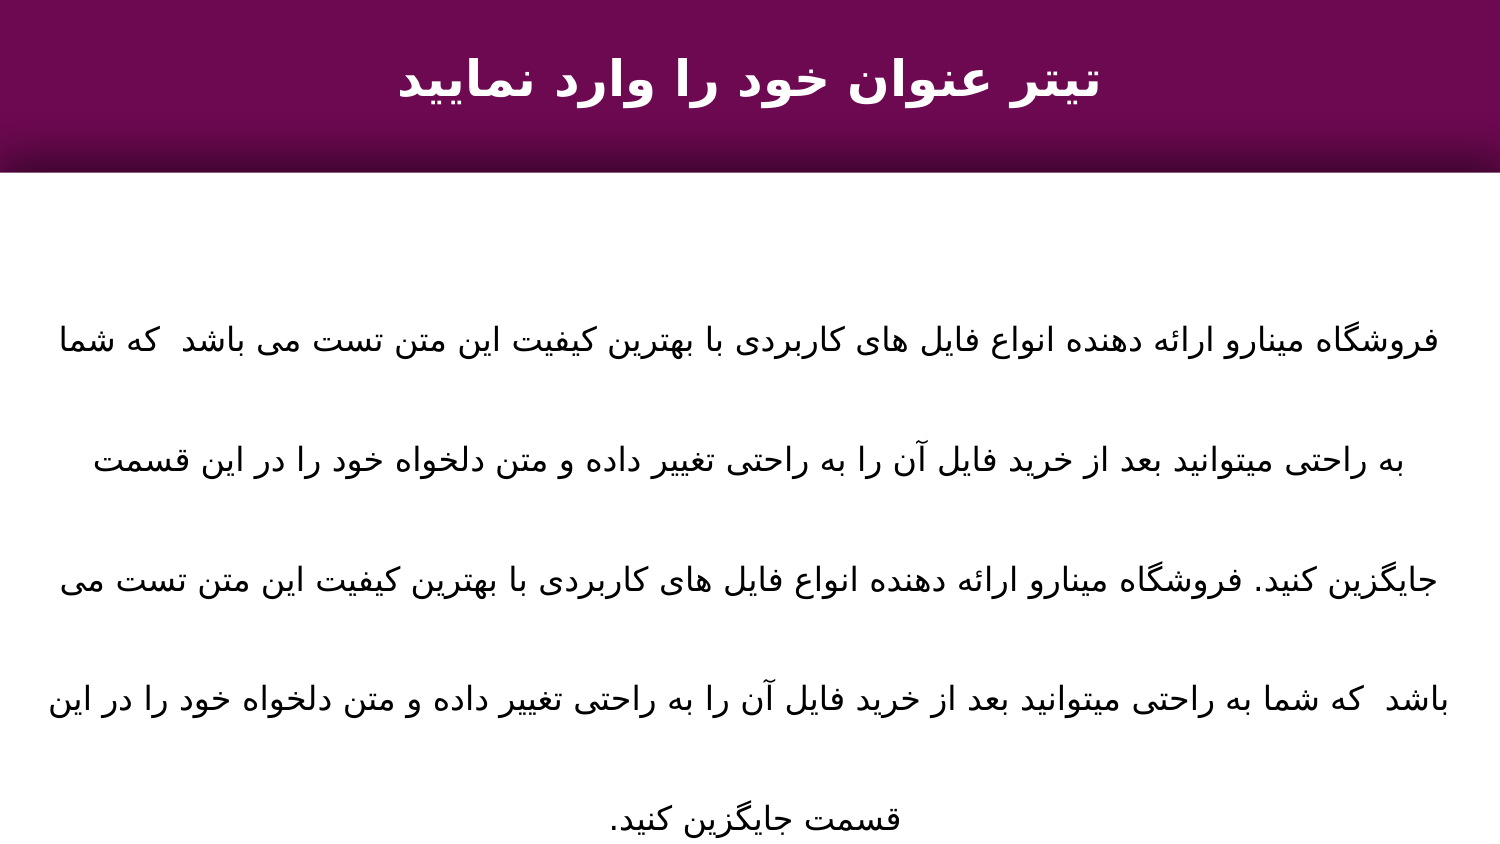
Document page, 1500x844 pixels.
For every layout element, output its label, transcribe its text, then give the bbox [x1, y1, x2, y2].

text_box فروشگاه مینارو ارائه دهنده انواع فایل های کاربردی با بهترین کیفیت این متن تست می باشد که شما به راحتی میتوانید بعد از خرید فایل آن را به راحتی تغییر داده و متن دلخواه خود را در این قسمت جایگزین کنید. فروشگاه مینارو ارائه دهنده انواع فایل های کاربردی با بهترین کیفیت این متن تست می باشد که شما به راحتی میتوانید بعد از خرید فایل آن را به راحتی تغییر داده و متن دلخواه خود را در این قسمت جایگزین کنید. [29, 231, 1471, 844]
text_box تیتر عنوان خود را وارد نمایید [0, 38, 1500, 114]
